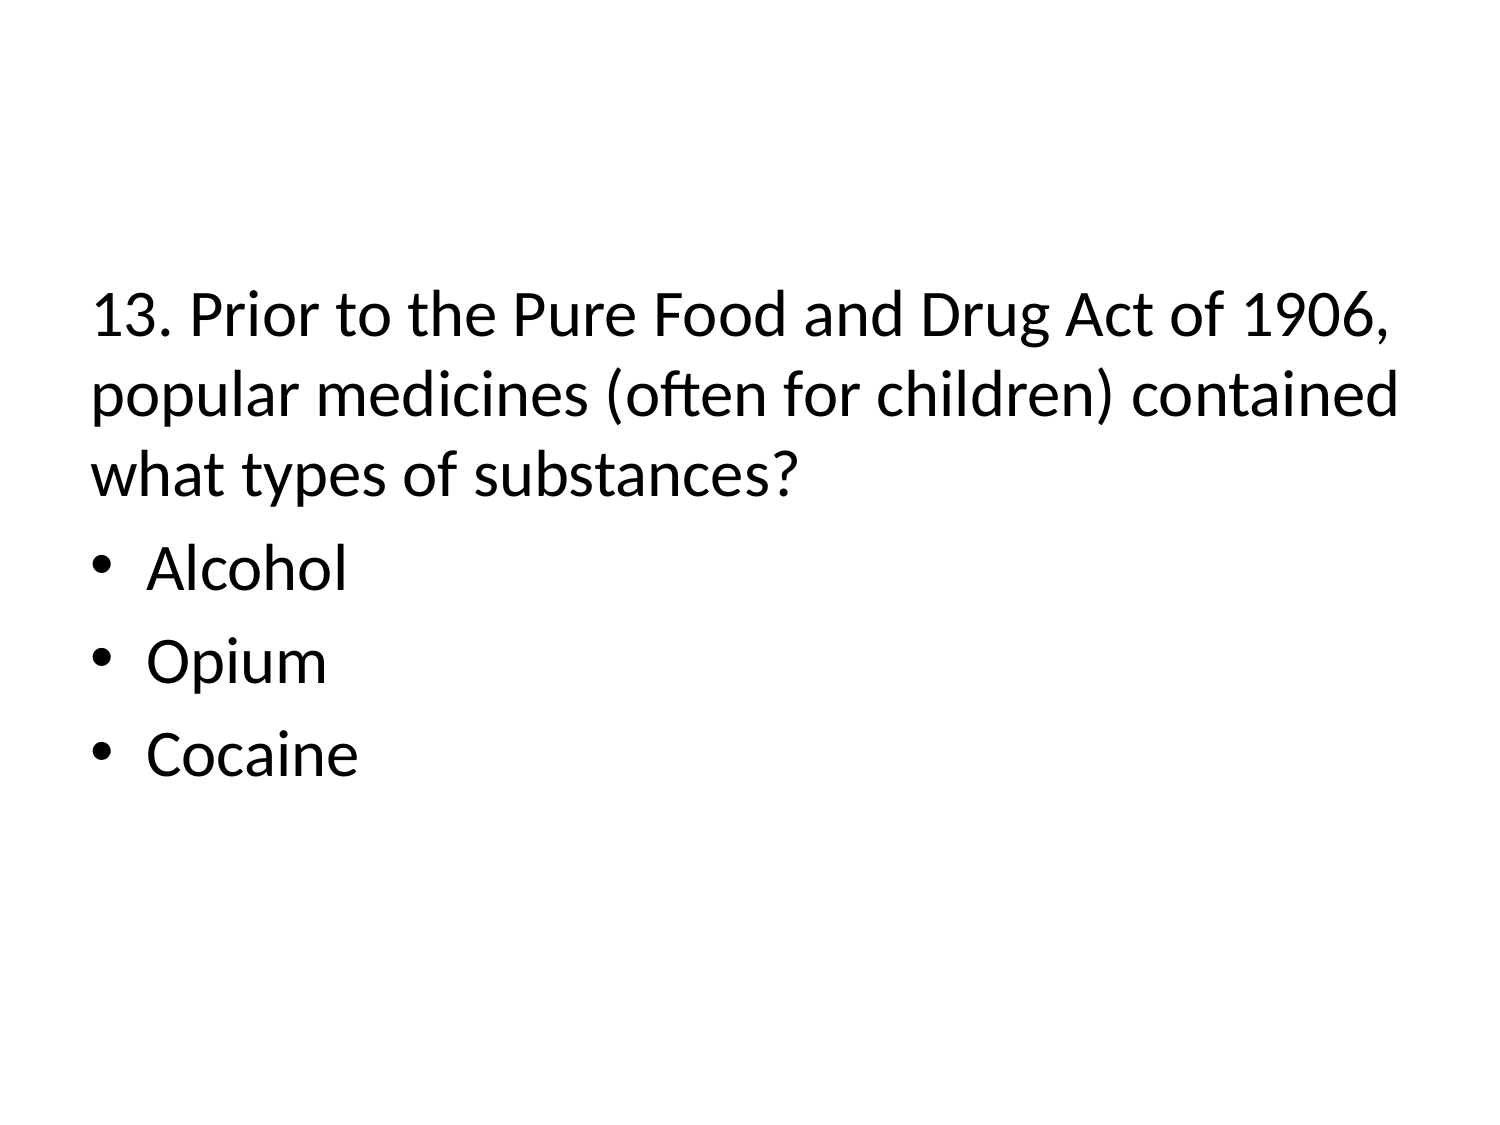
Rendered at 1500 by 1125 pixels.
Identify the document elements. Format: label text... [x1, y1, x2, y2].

list 13. Prior to the Pure Food and Drug Act of 1906, popular medicines (often for children) contained what types of substances? Alcohol Opium Cocaine [75, 262, 1425, 1005]
